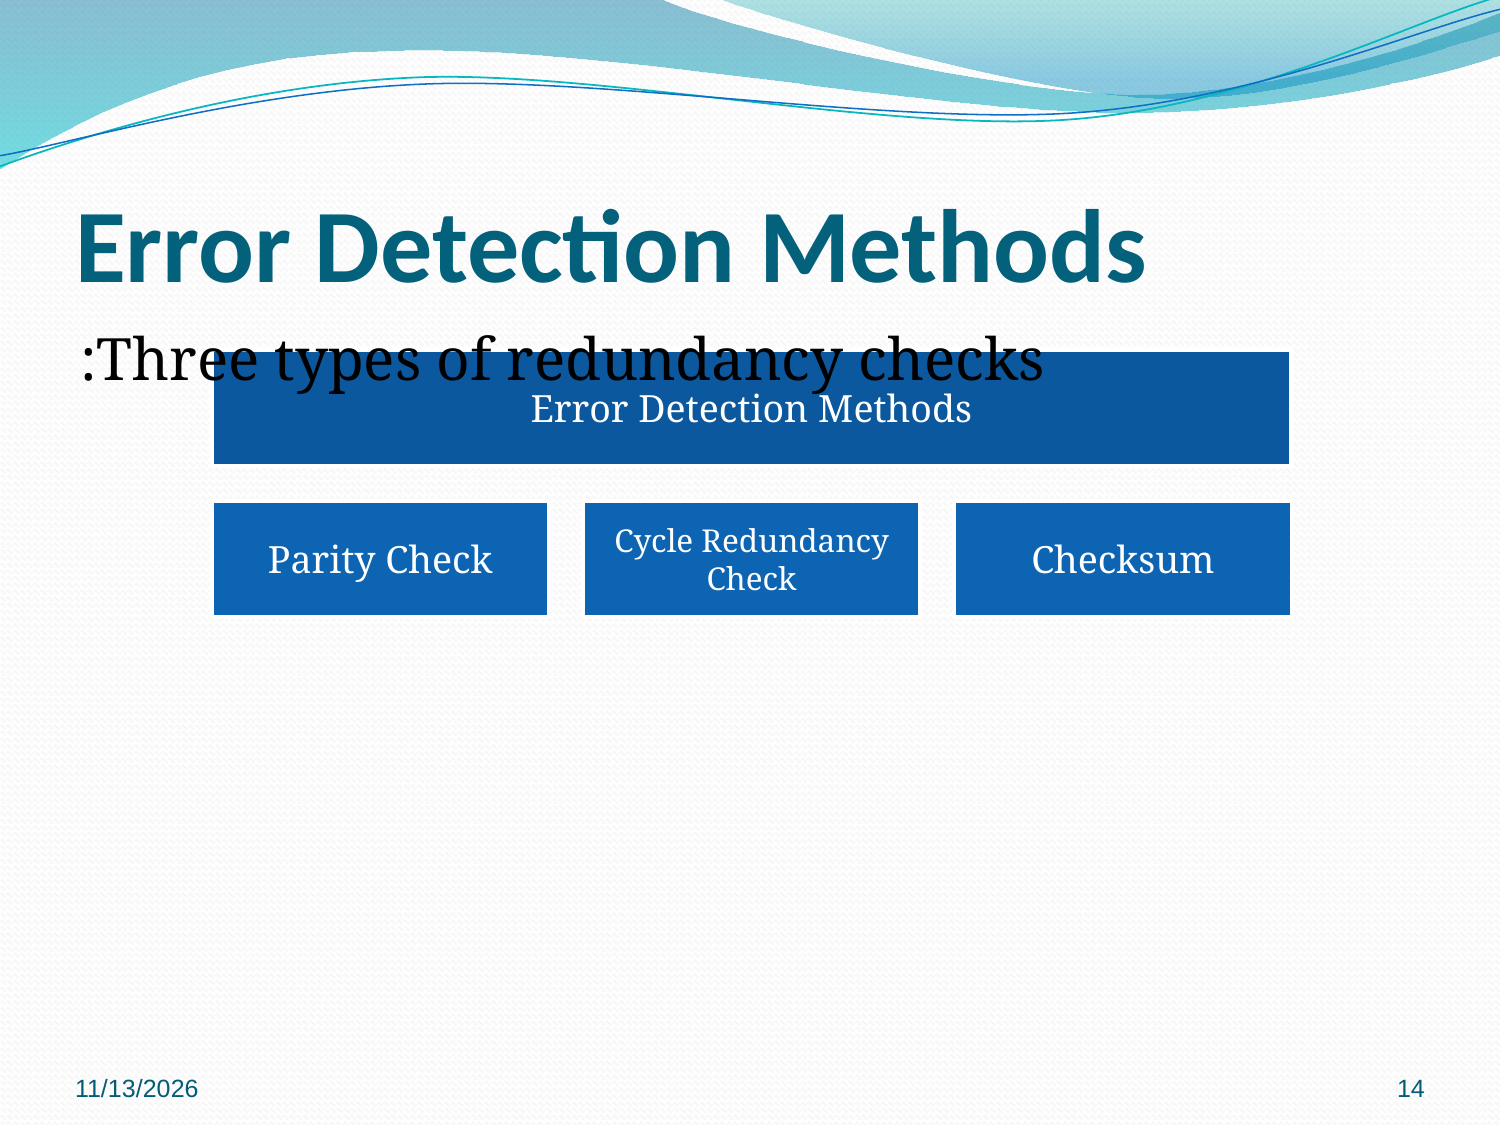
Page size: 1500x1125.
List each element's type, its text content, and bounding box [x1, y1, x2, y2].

table_header 0 [75, 1077, 425, 1082]
text_box Three types of redundancy checks: [64, 314, 1140, 400]
slide_number 14 [1299, 1082, 1425, 1103]
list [76, 349, 1427, 1071]
text_box Receiver [69, 350, 76, 400]
text_box Sender [1299, 1078, 1425, 1082]
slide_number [75, 1081, 425, 1103]
title Error Detection Methods [75, 115, 1425, 303]
